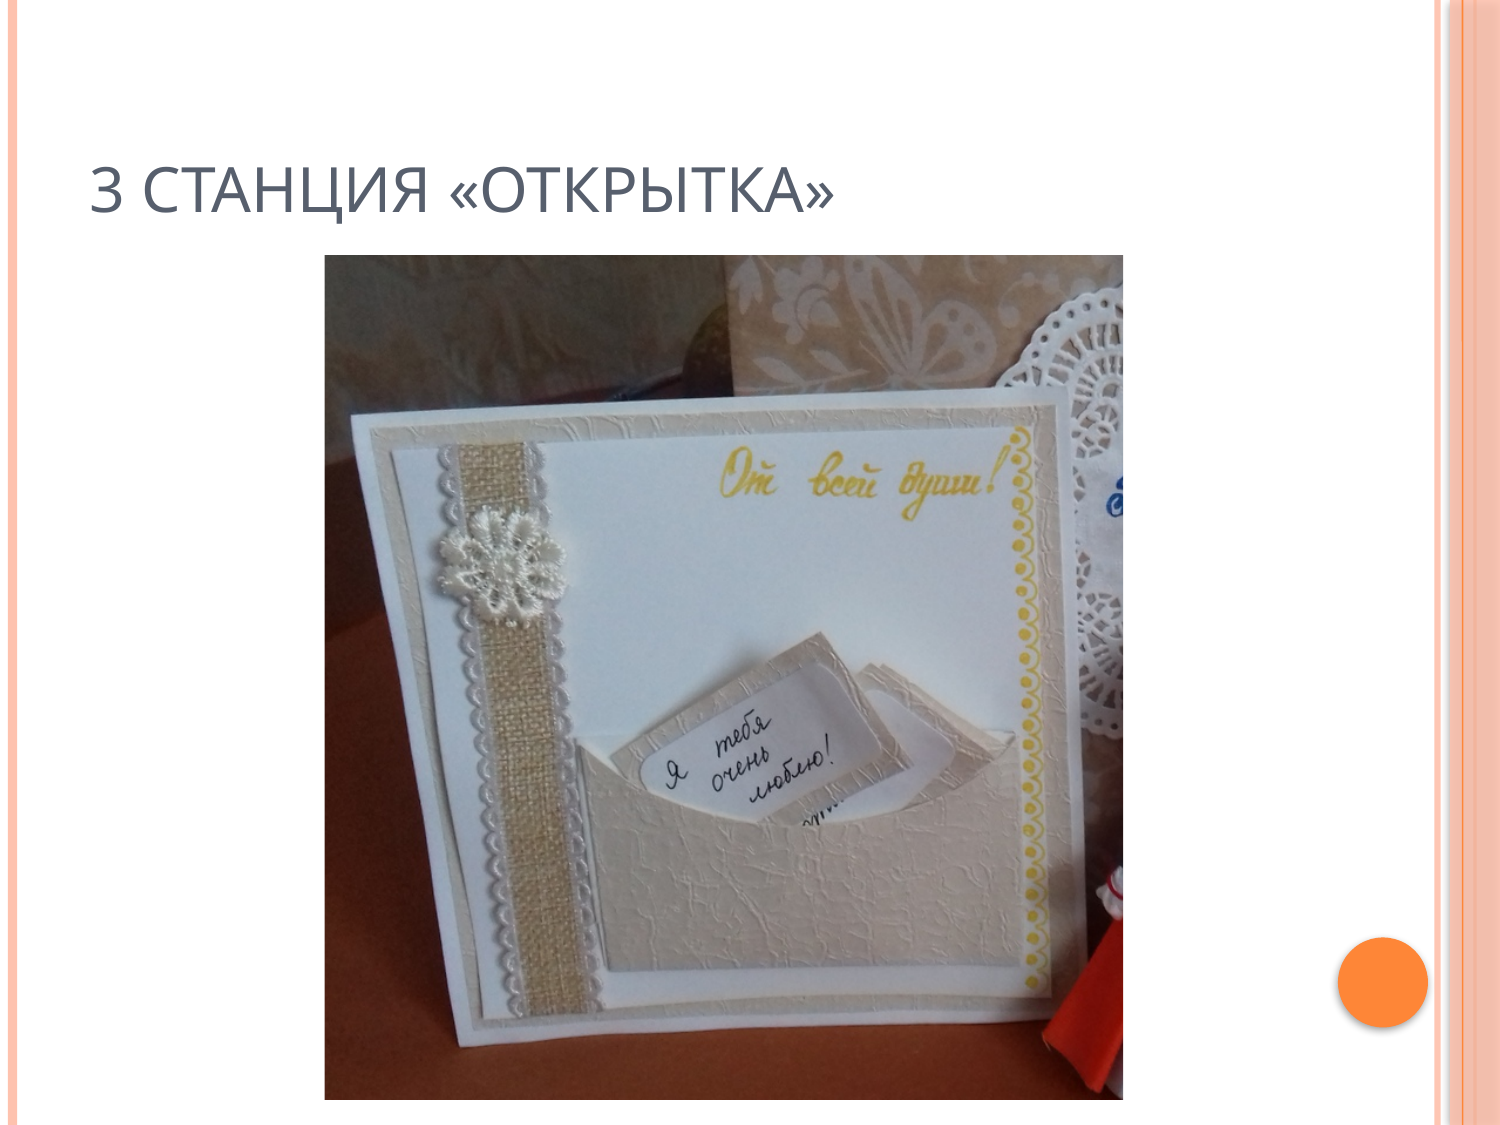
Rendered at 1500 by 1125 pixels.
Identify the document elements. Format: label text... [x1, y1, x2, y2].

picture [324, 254, 1124, 1100]
title 3 станция «Открытка» [75, 45, 1300, 233]
